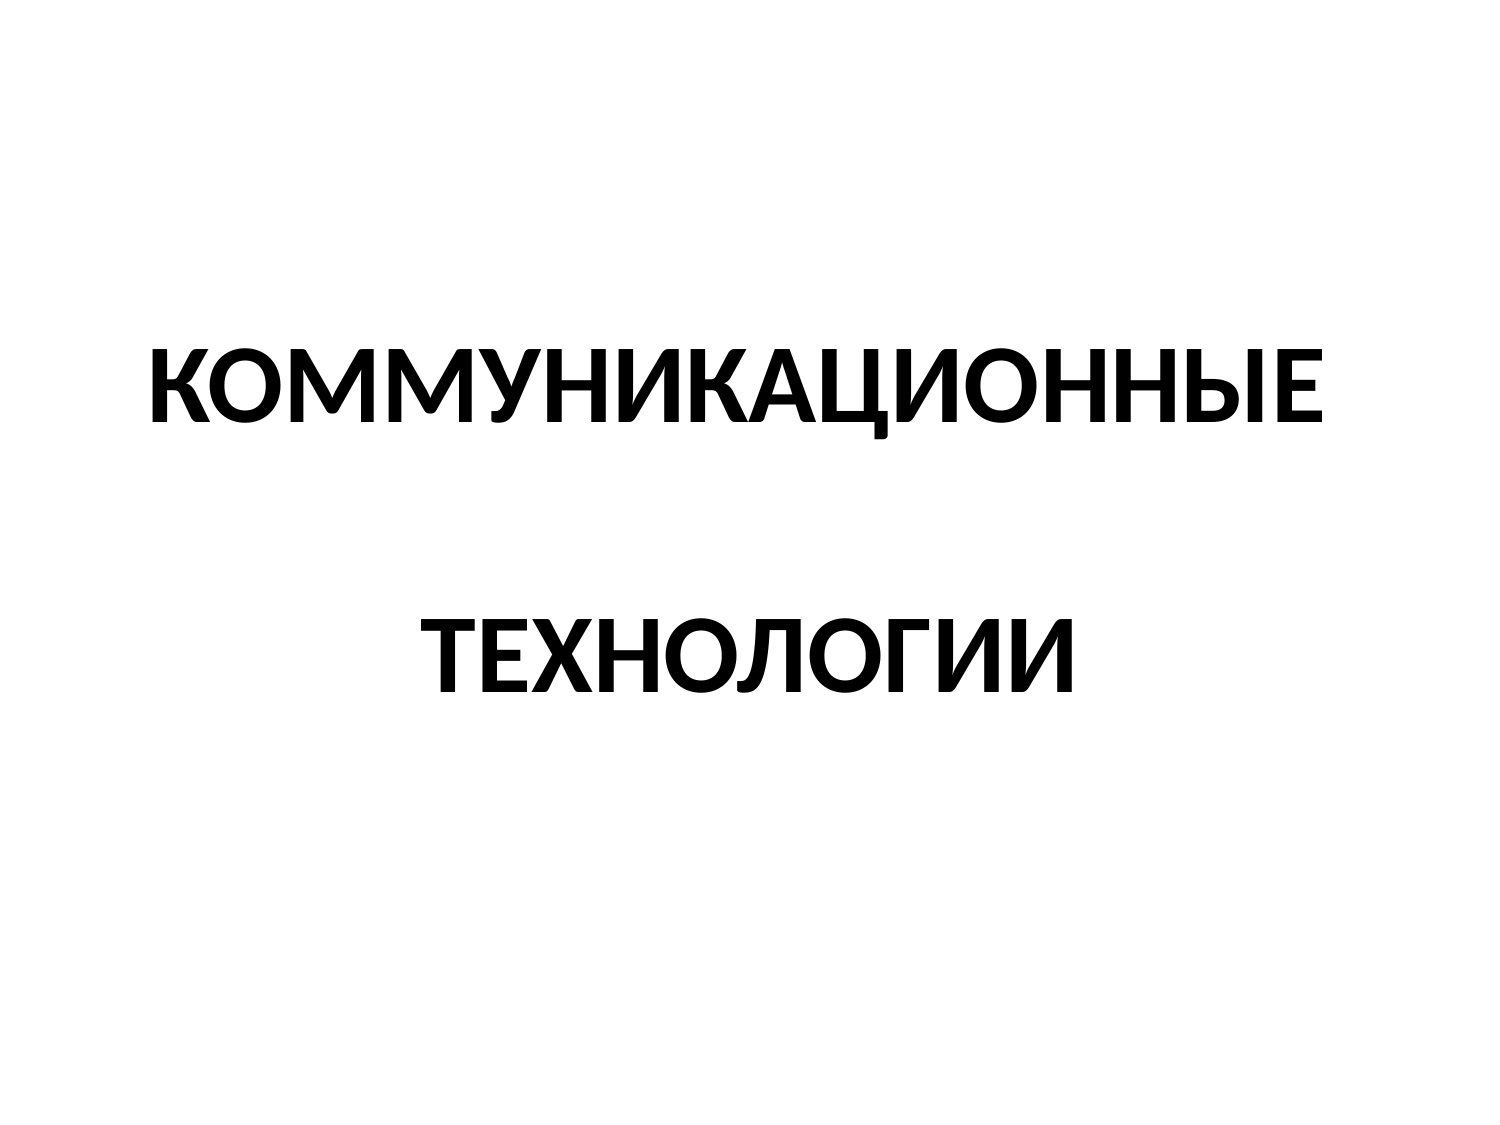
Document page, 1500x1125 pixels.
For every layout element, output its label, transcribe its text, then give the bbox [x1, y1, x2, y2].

title КОММУНИКАЦИОННЫЕ ТЕХНОЛОГИИ [112, 112, 1388, 913]
